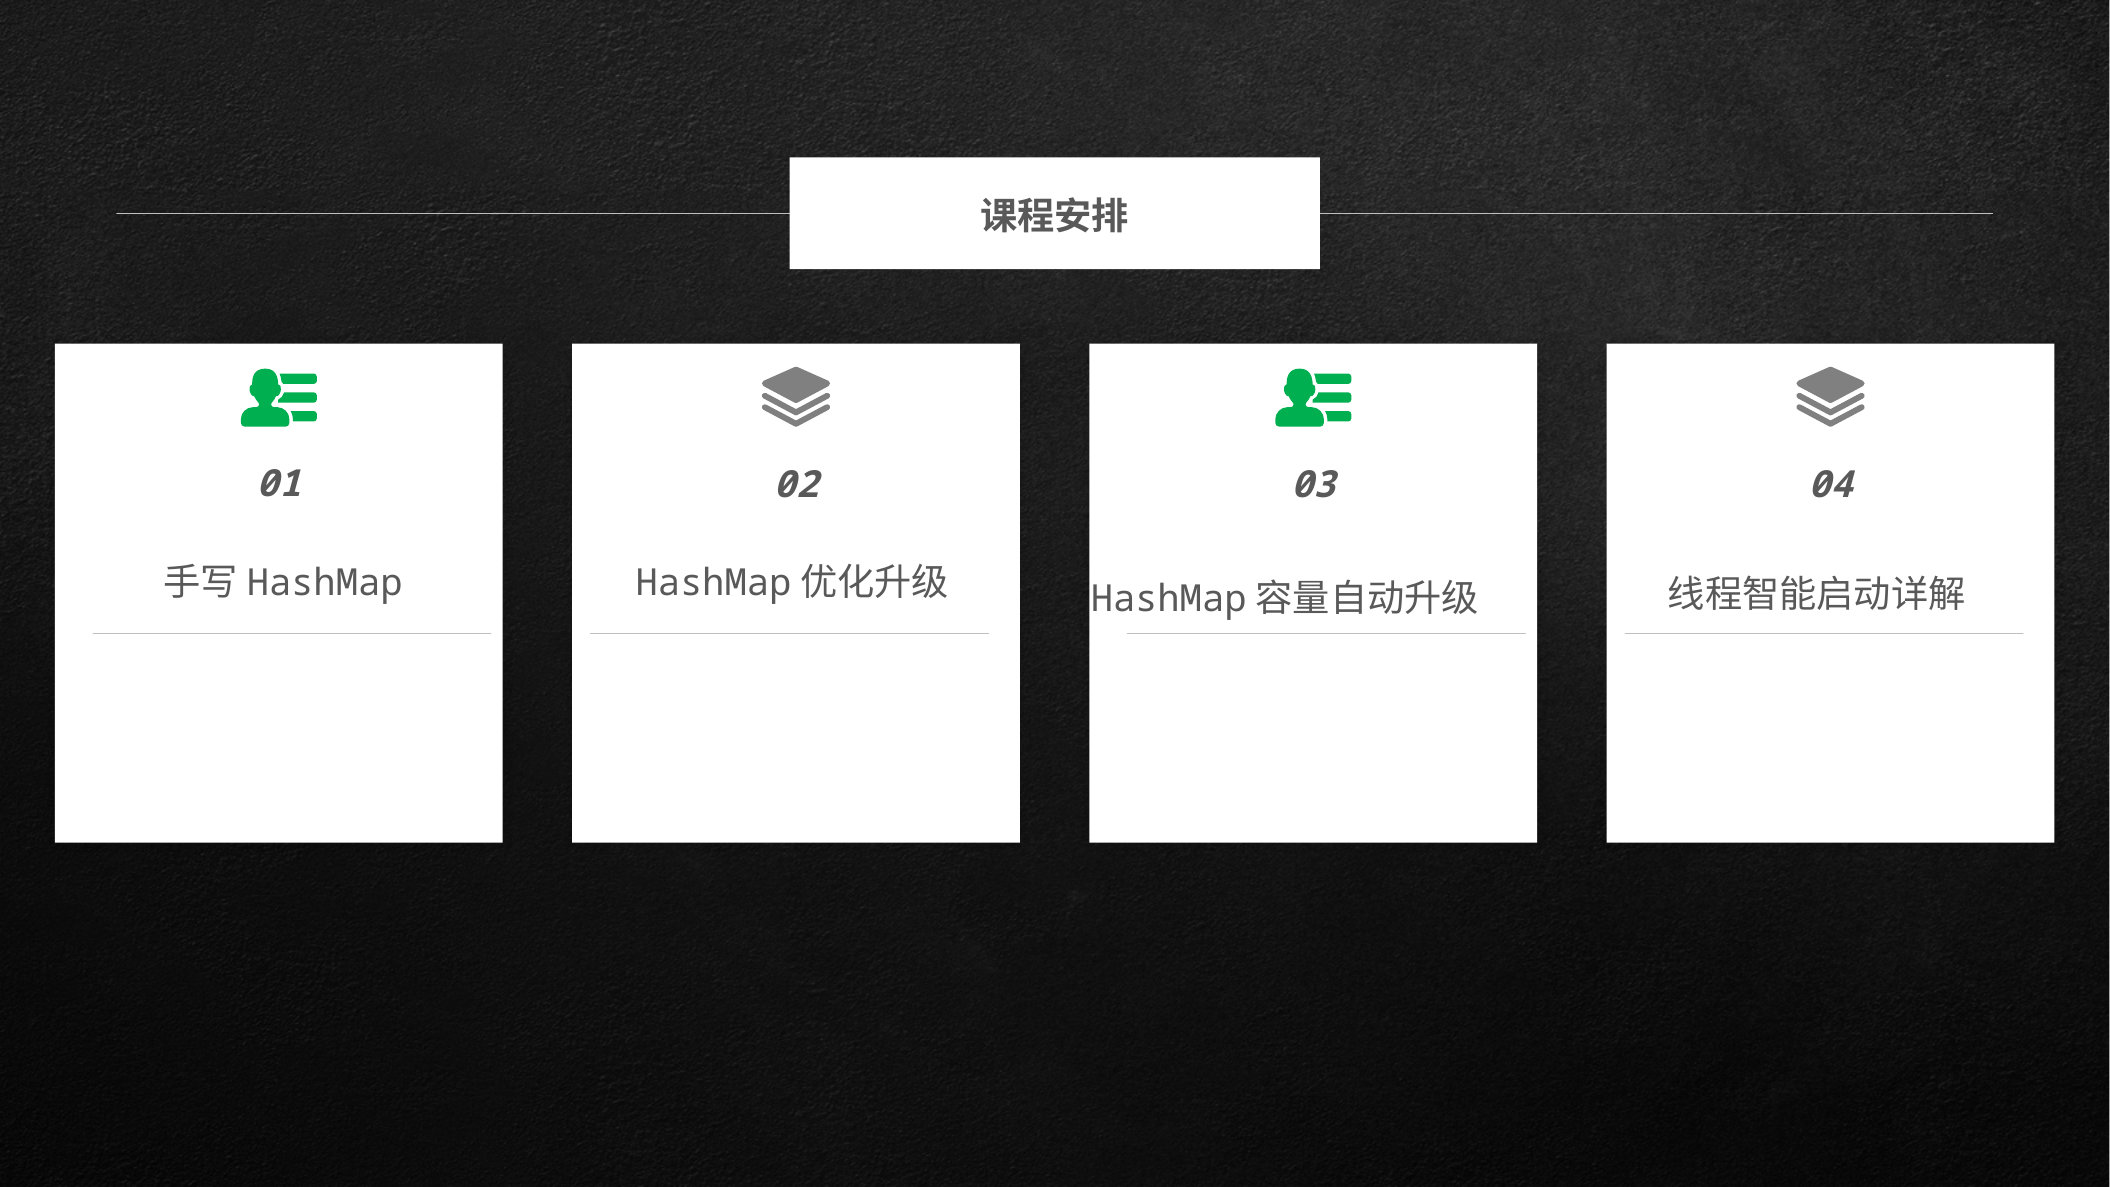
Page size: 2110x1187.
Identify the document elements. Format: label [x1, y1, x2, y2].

picture [0, 0, 2110, 1187]
text_box [116, 157, 1993, 270]
text_box [54, 343, 2073, 843]
